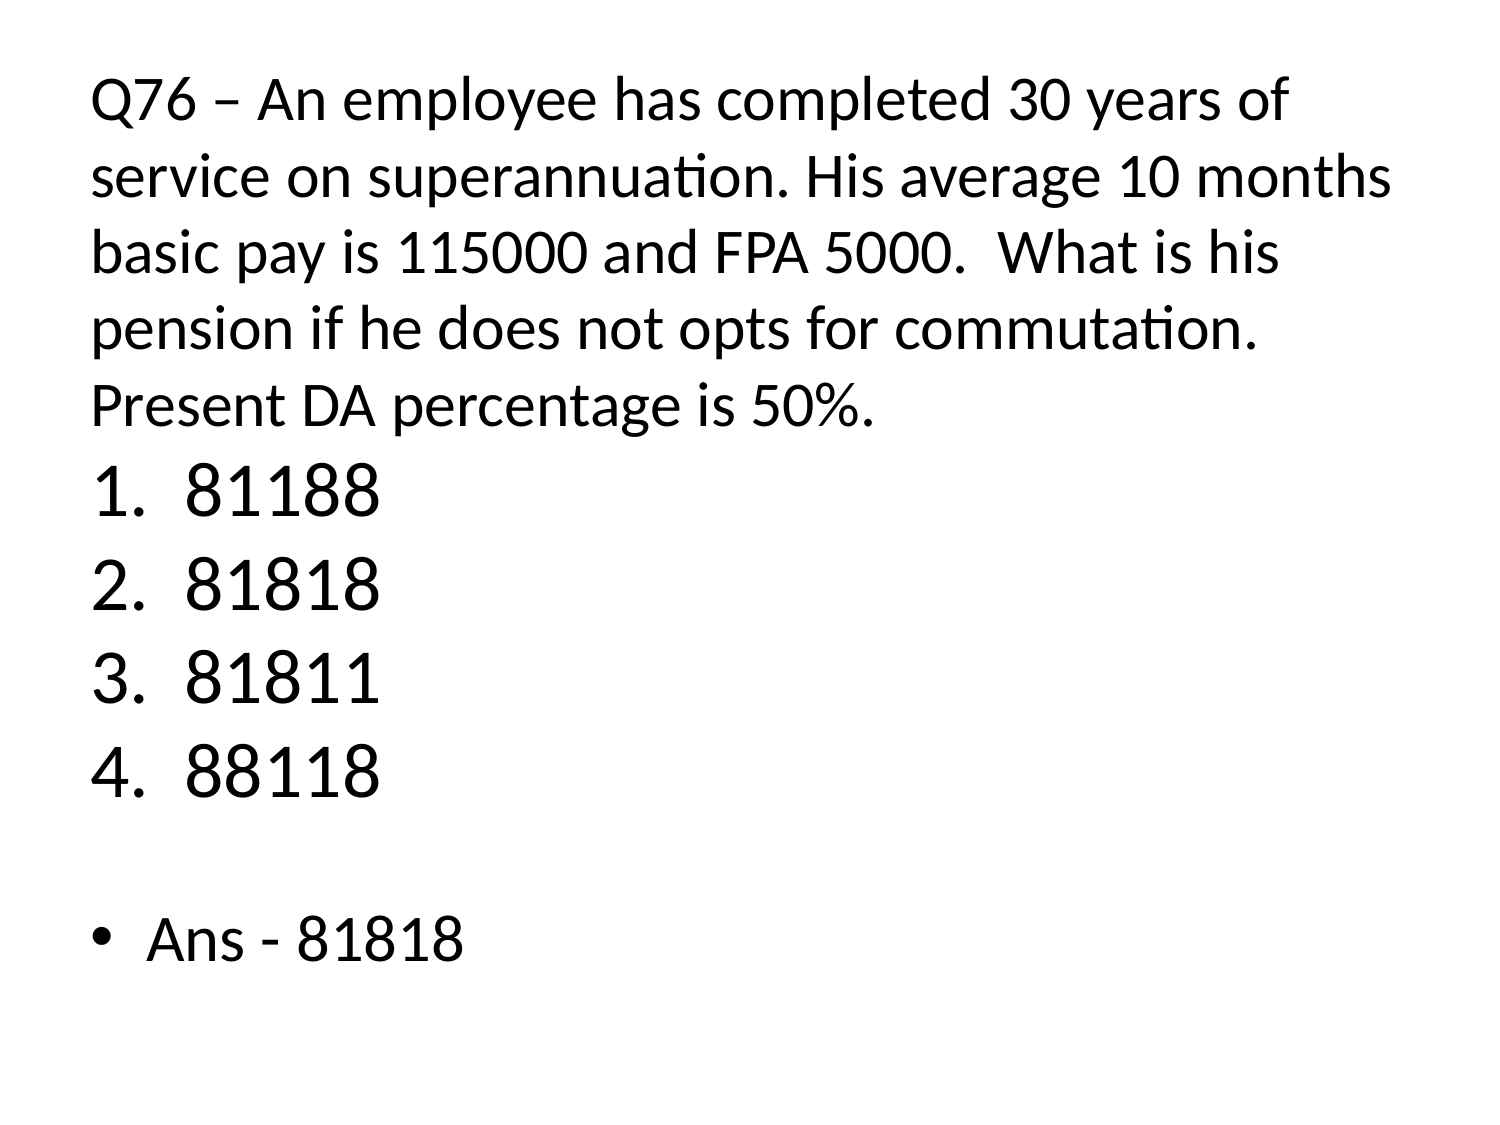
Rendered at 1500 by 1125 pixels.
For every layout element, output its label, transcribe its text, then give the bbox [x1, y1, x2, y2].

title Q76 – An employee has completed 30 years of service on superannuation. His average 10 months basic pay is 115000 and FPA 5000. What is his pension if he does not opts for commutation. Present DA percentage is 50%. 1. 81188 2. 81818 3. 81811 4. 88118 [75, 45, 1425, 825]
list Ans - 81818 [75, 887, 1425, 1005]
